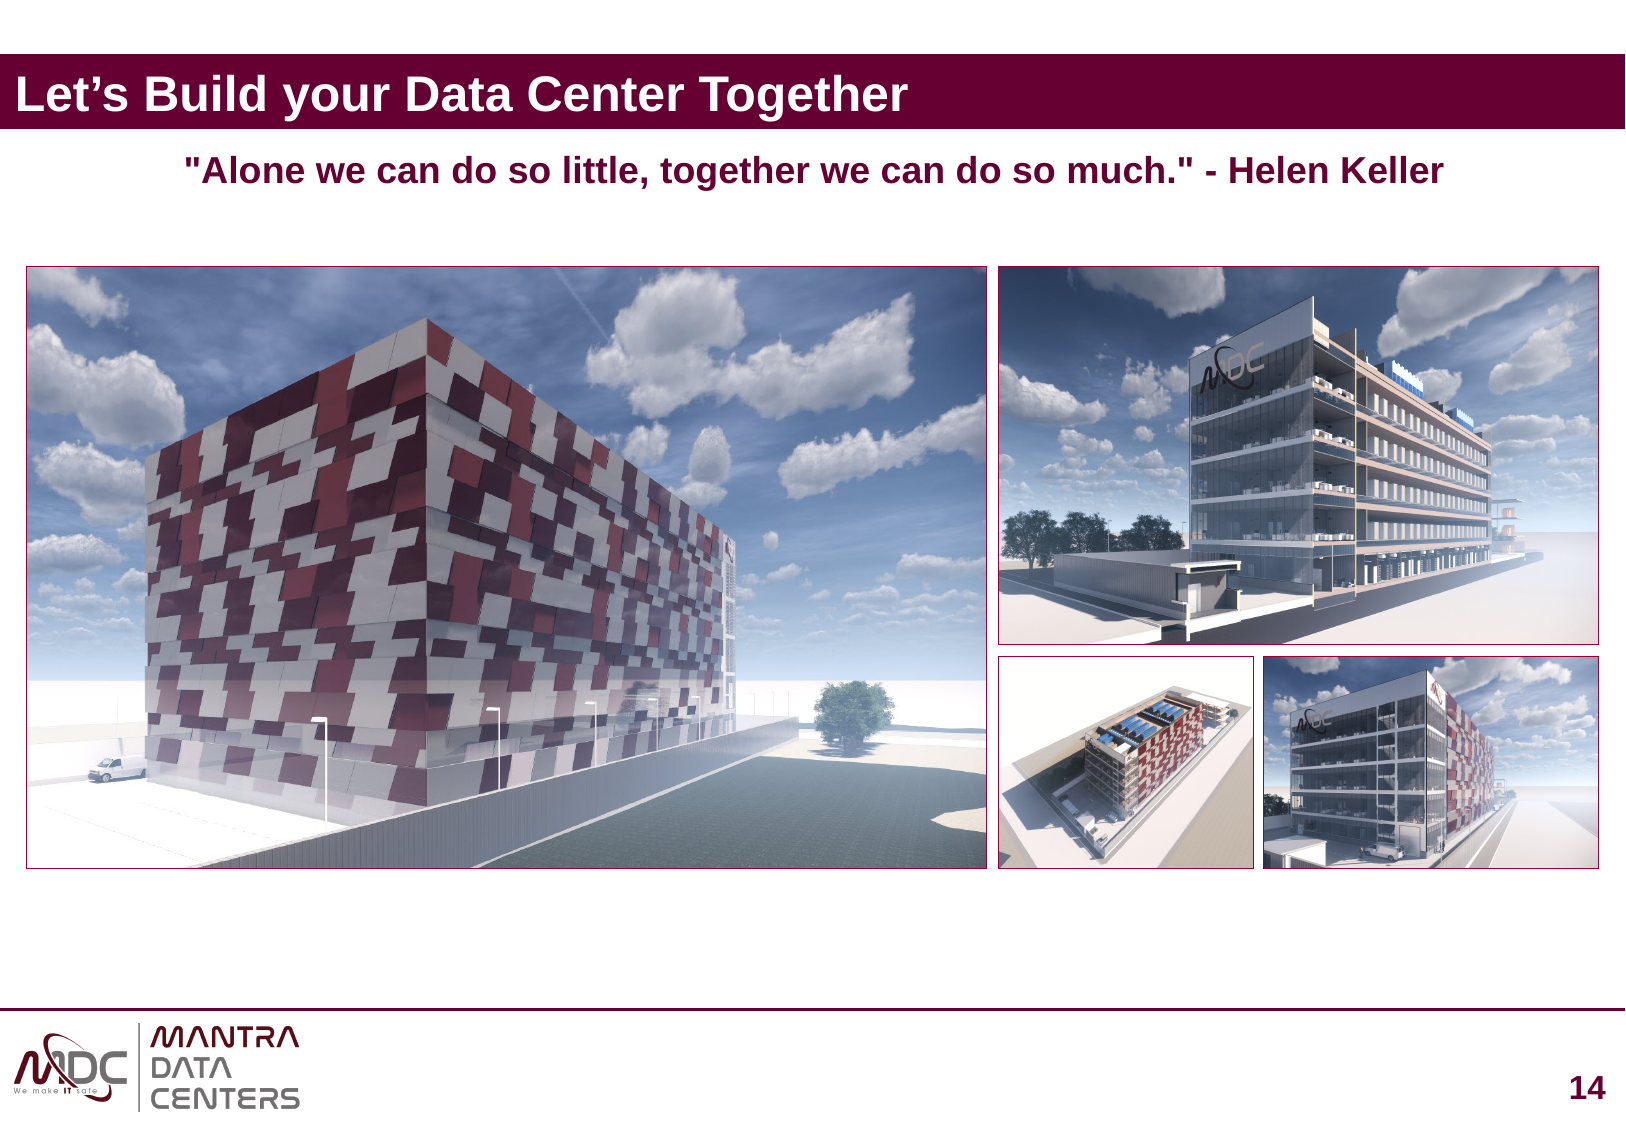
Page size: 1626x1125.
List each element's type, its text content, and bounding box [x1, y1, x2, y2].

picture [10, 1021, 301, 1115]
text_box 14 [1554, 1058, 1625, 1114]
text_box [26, 266, 1599, 869]
text_box [23, 199, 1602, 992]
text_box "Alone we can do so little, together we can do so much." - Helen Keller [23, 138, 1606, 199]
text_box Let’s Build your Data Center Together [0, 54, 1625, 129]
